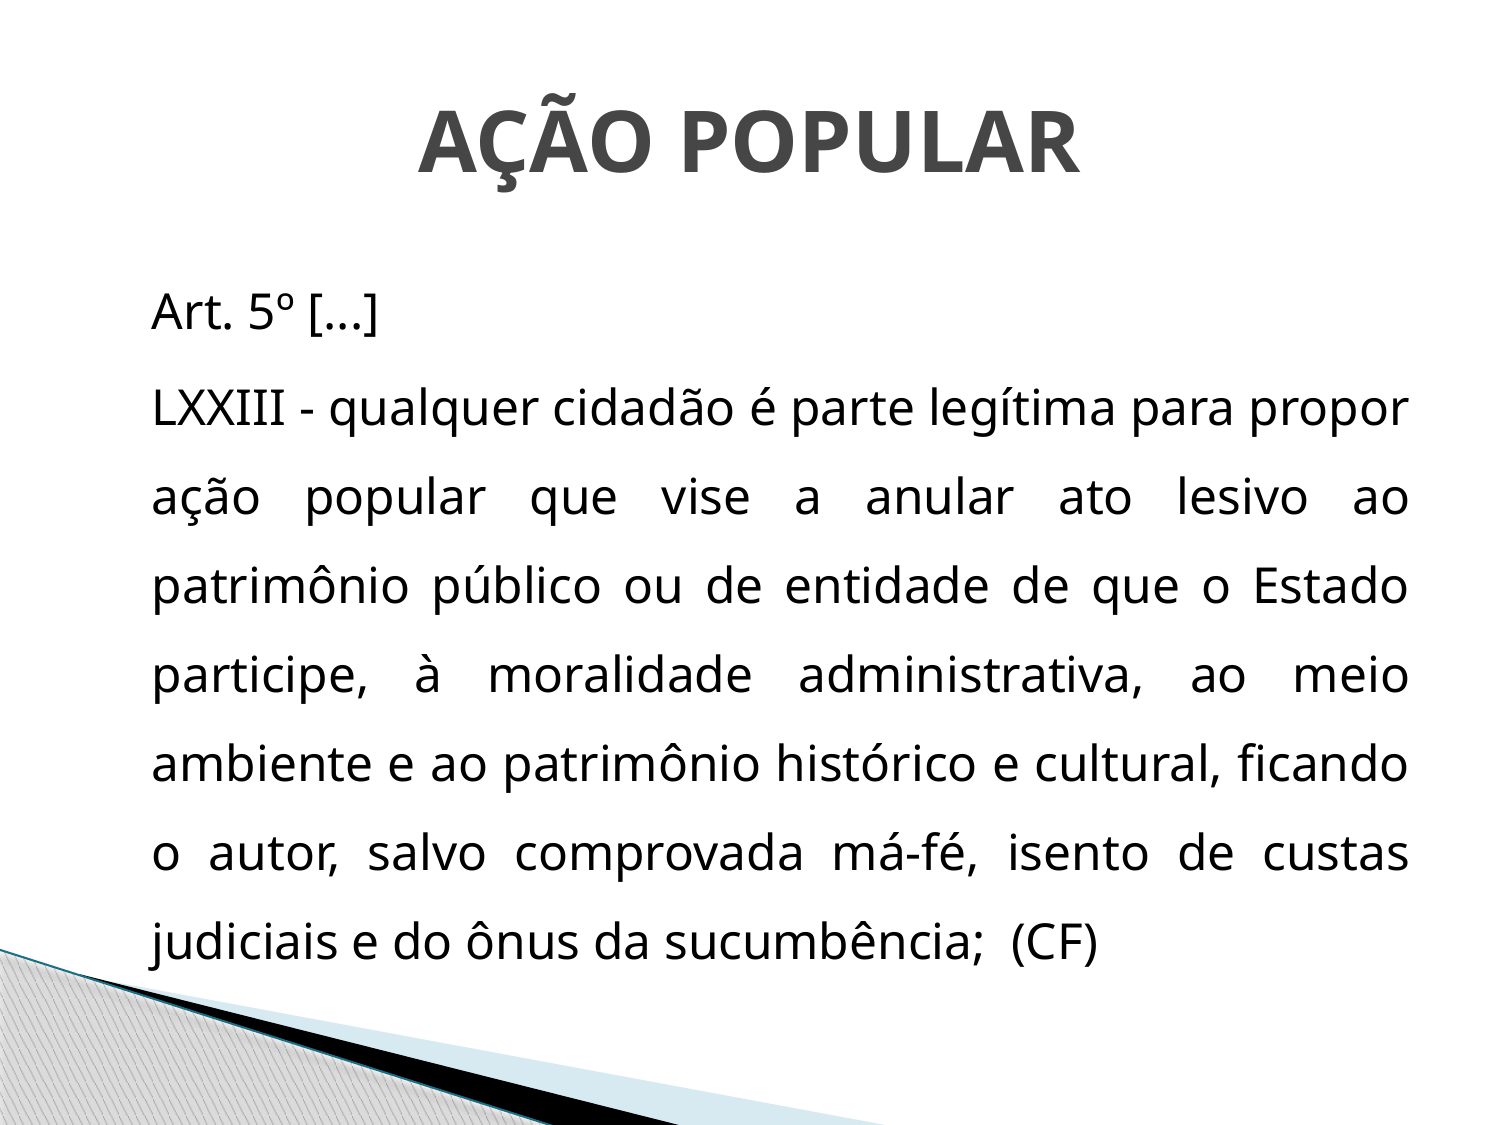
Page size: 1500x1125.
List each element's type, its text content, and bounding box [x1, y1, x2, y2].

list Art. 5º [...] LXXIII - qualquer cidadão é parte legítima para propor ação popular que vise a anular ato lesivo ao patrimônio público ou de entidade de que o Estado participe, à moralidade administrativa, ao meio ambiente e ao patrimônio histórico e cultural, ficando o autor, salvo comprovada má-fé, isento de custas judiciais e do ônus da sucumbência; (CF) [75, 243, 1425, 986]
title AÇÃO POPULAR [75, 45, 1425, 233]
